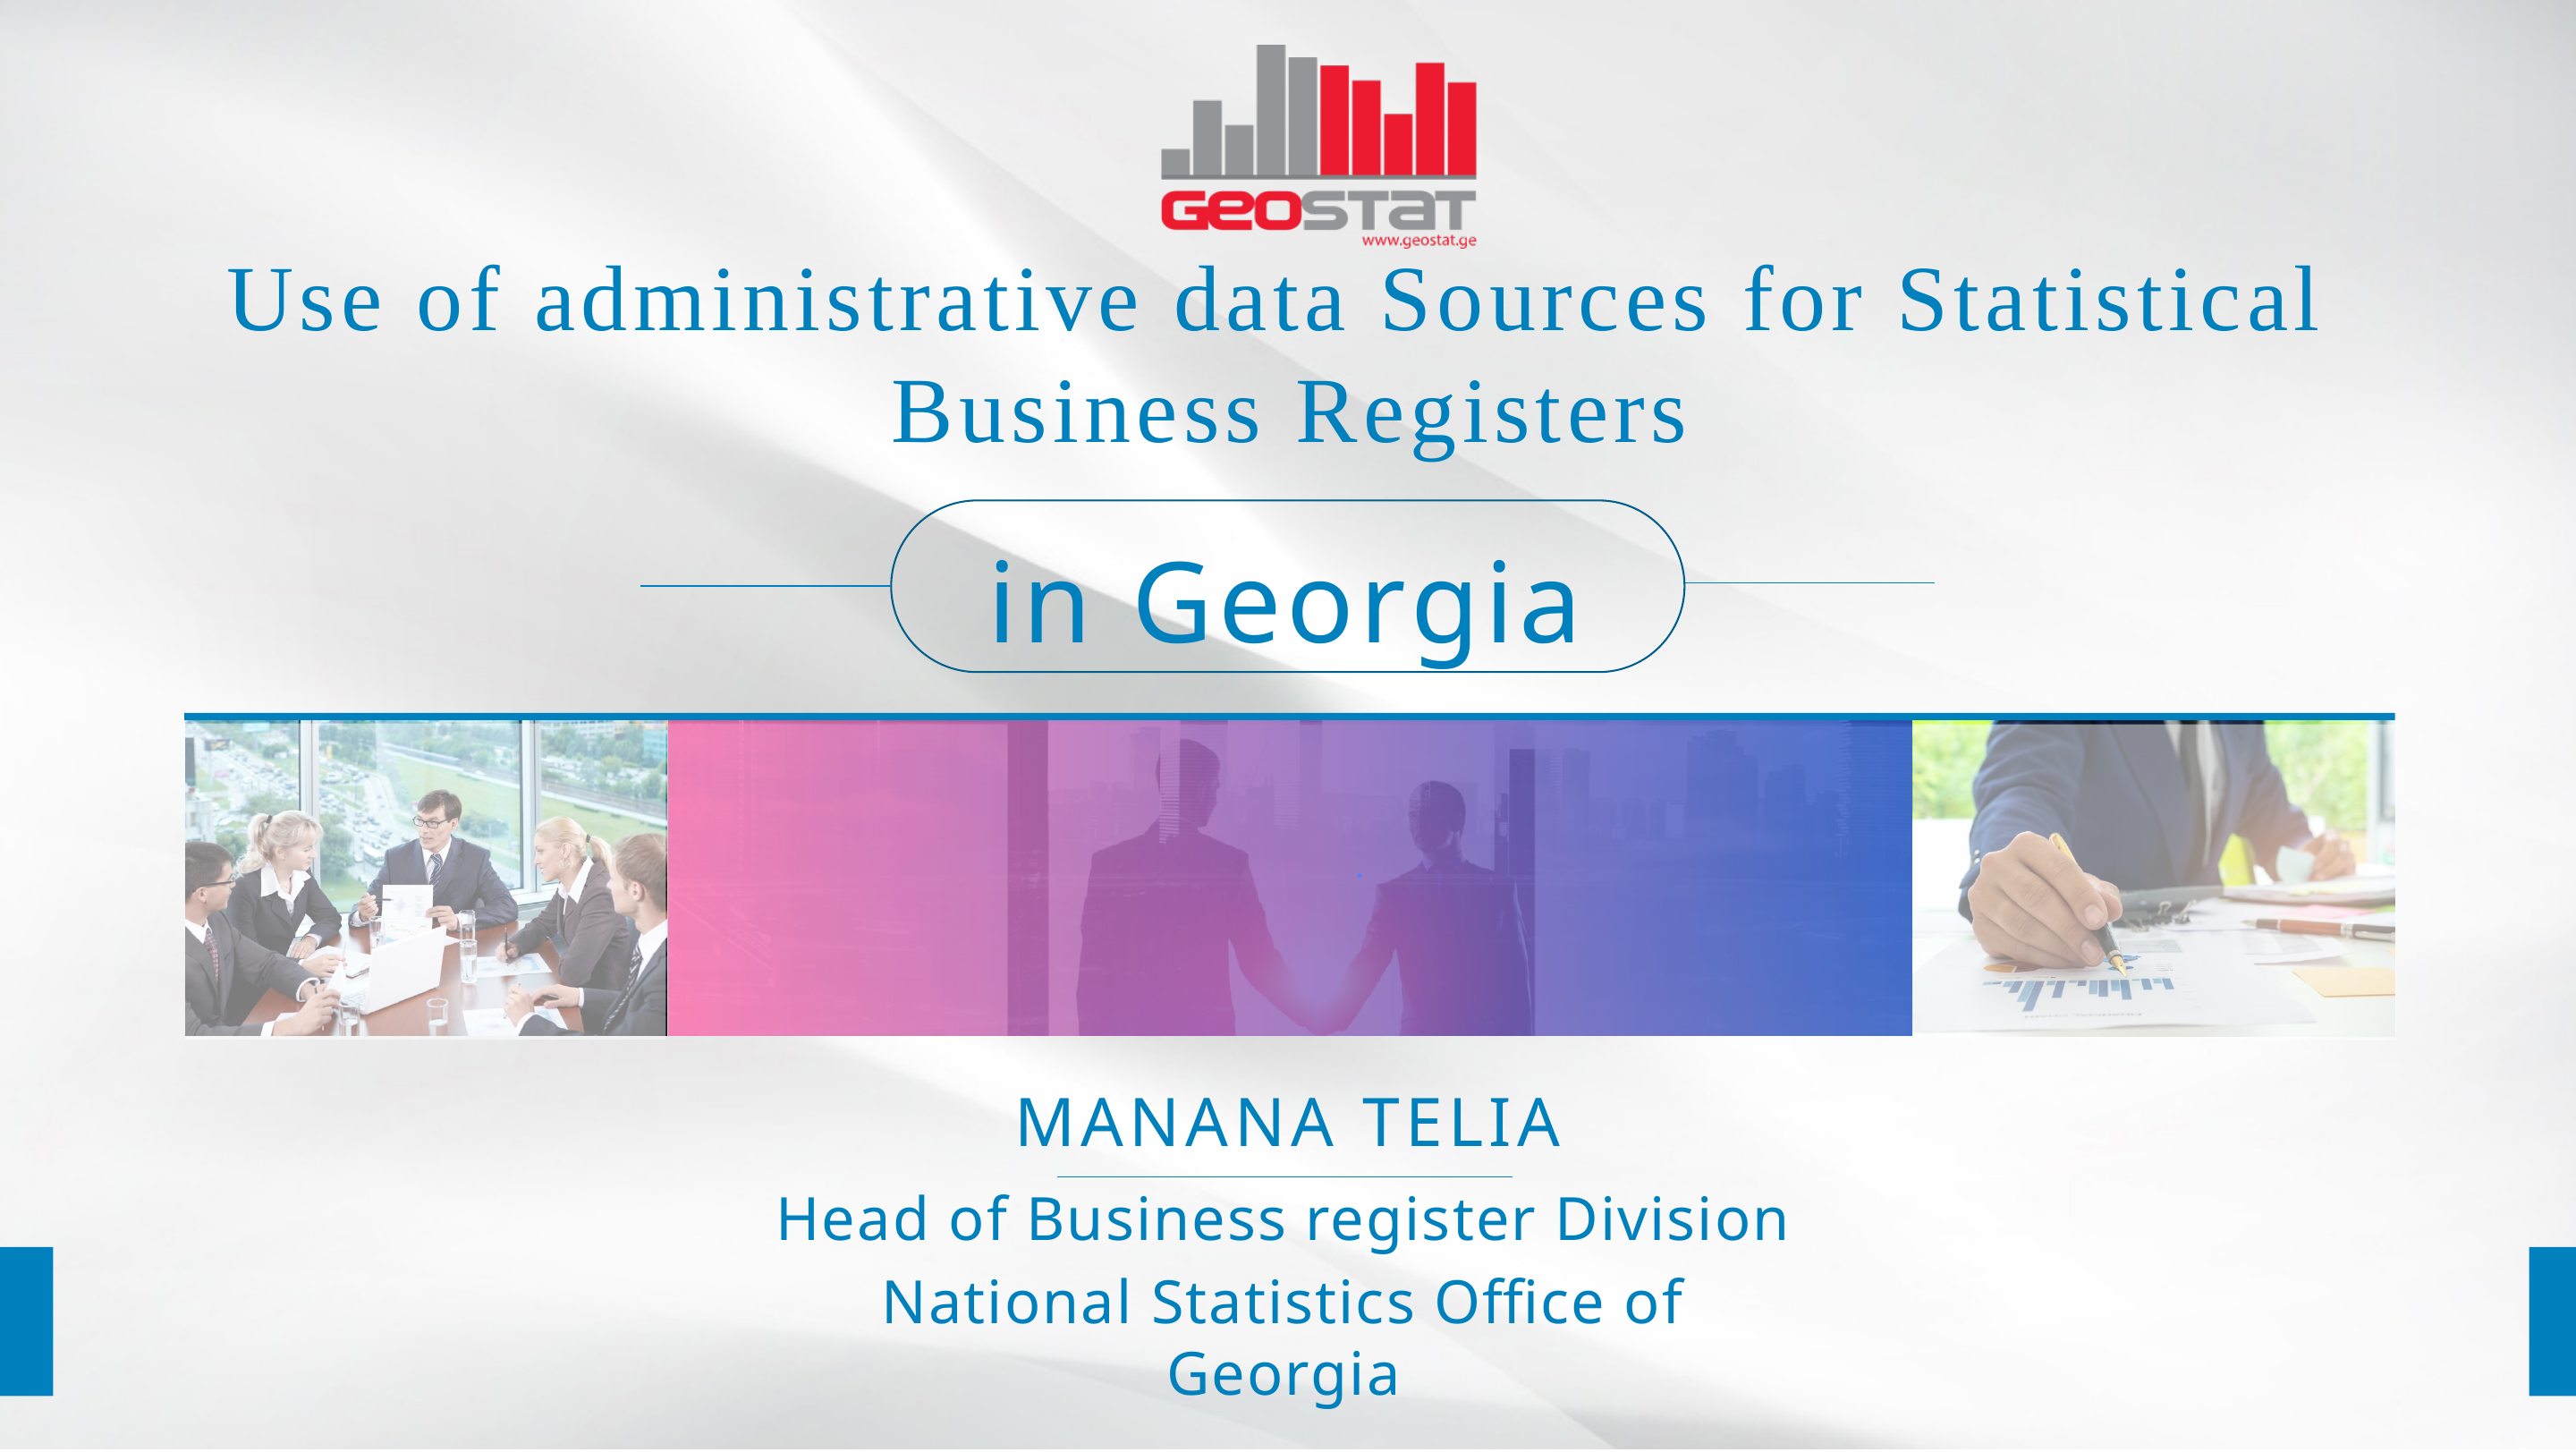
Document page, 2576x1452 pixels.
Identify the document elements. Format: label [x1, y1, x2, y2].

picture [0, 0, 2576, 1449]
text_box [184, 712, 2395, 1037]
